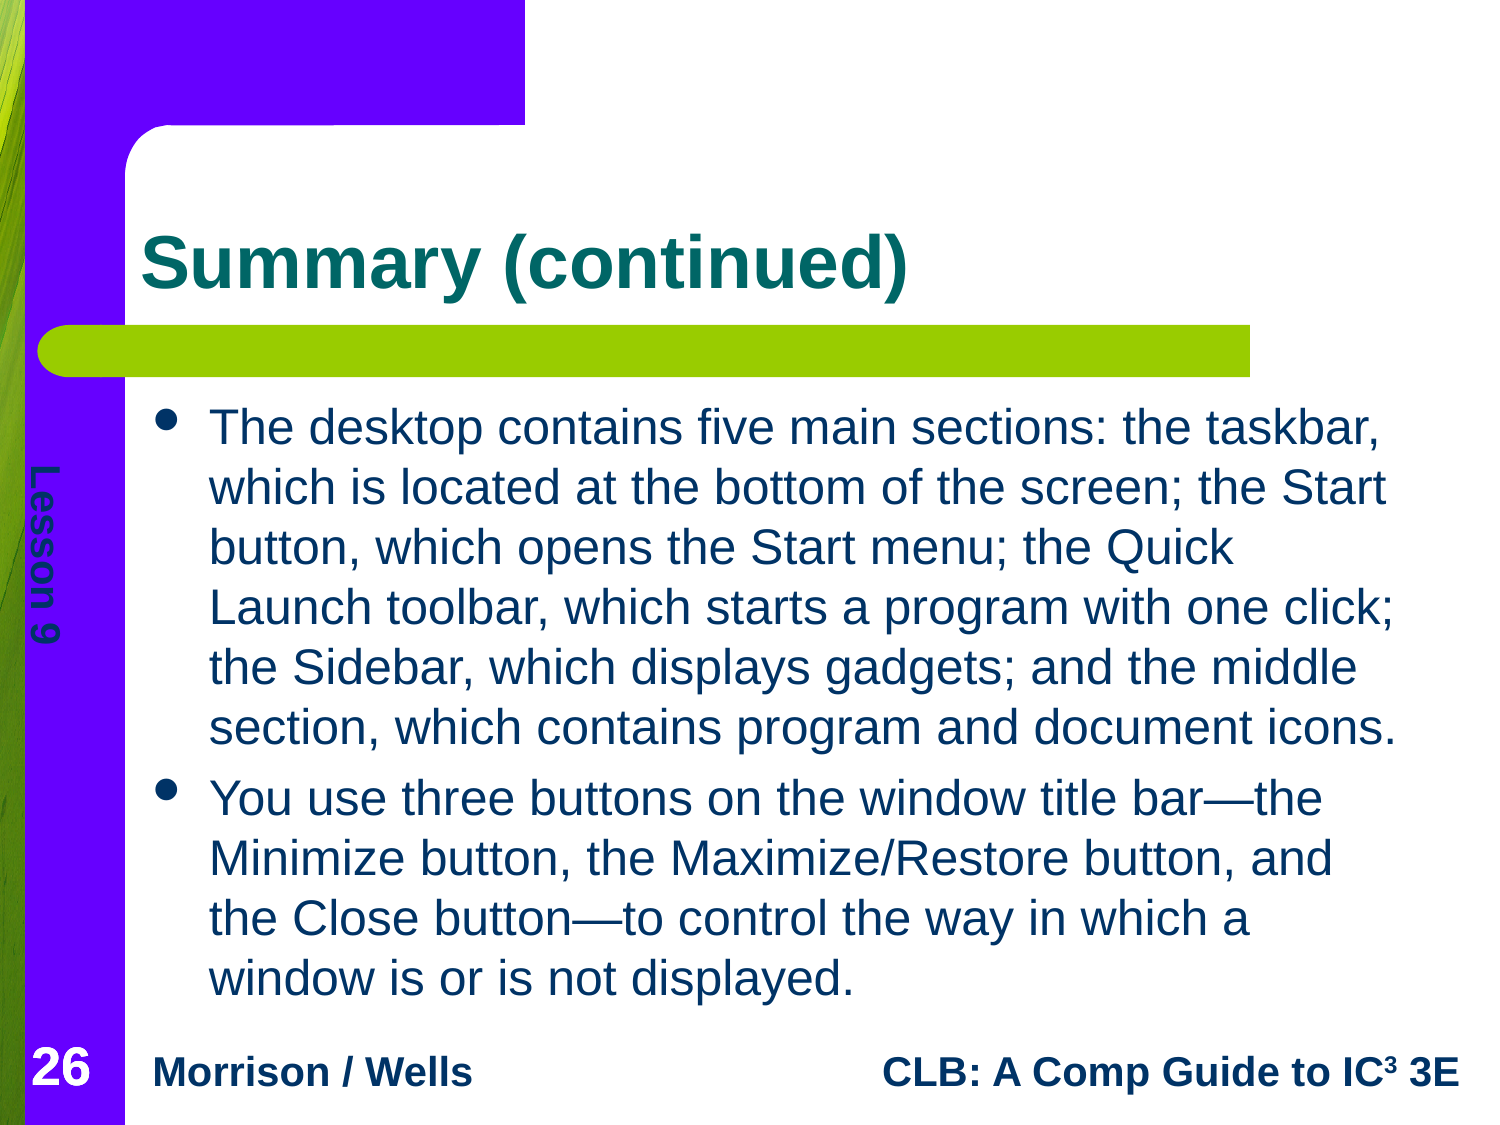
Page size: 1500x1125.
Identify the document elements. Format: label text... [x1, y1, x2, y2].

picture [0, 0, 25, 1125]
text_box 26 [13, 1023, 111, 1105]
list The desktop contains five main sections: the taskbar, which is located at the bottom of the screen; the Start button, which opens the Start menu; the Quick Launch toolbar, which starts a program with one click; the Sidebar, which displays gadgets; and the middle section, which contains program and document icons. You use three buttons on the window title bar—the Minimize button, the Maximize/Restore button, and the Close button—to control the way in which a window is or is not displayed. [137, 387, 1426, 999]
title Summary (continued) [124, 124, 1426, 313]
